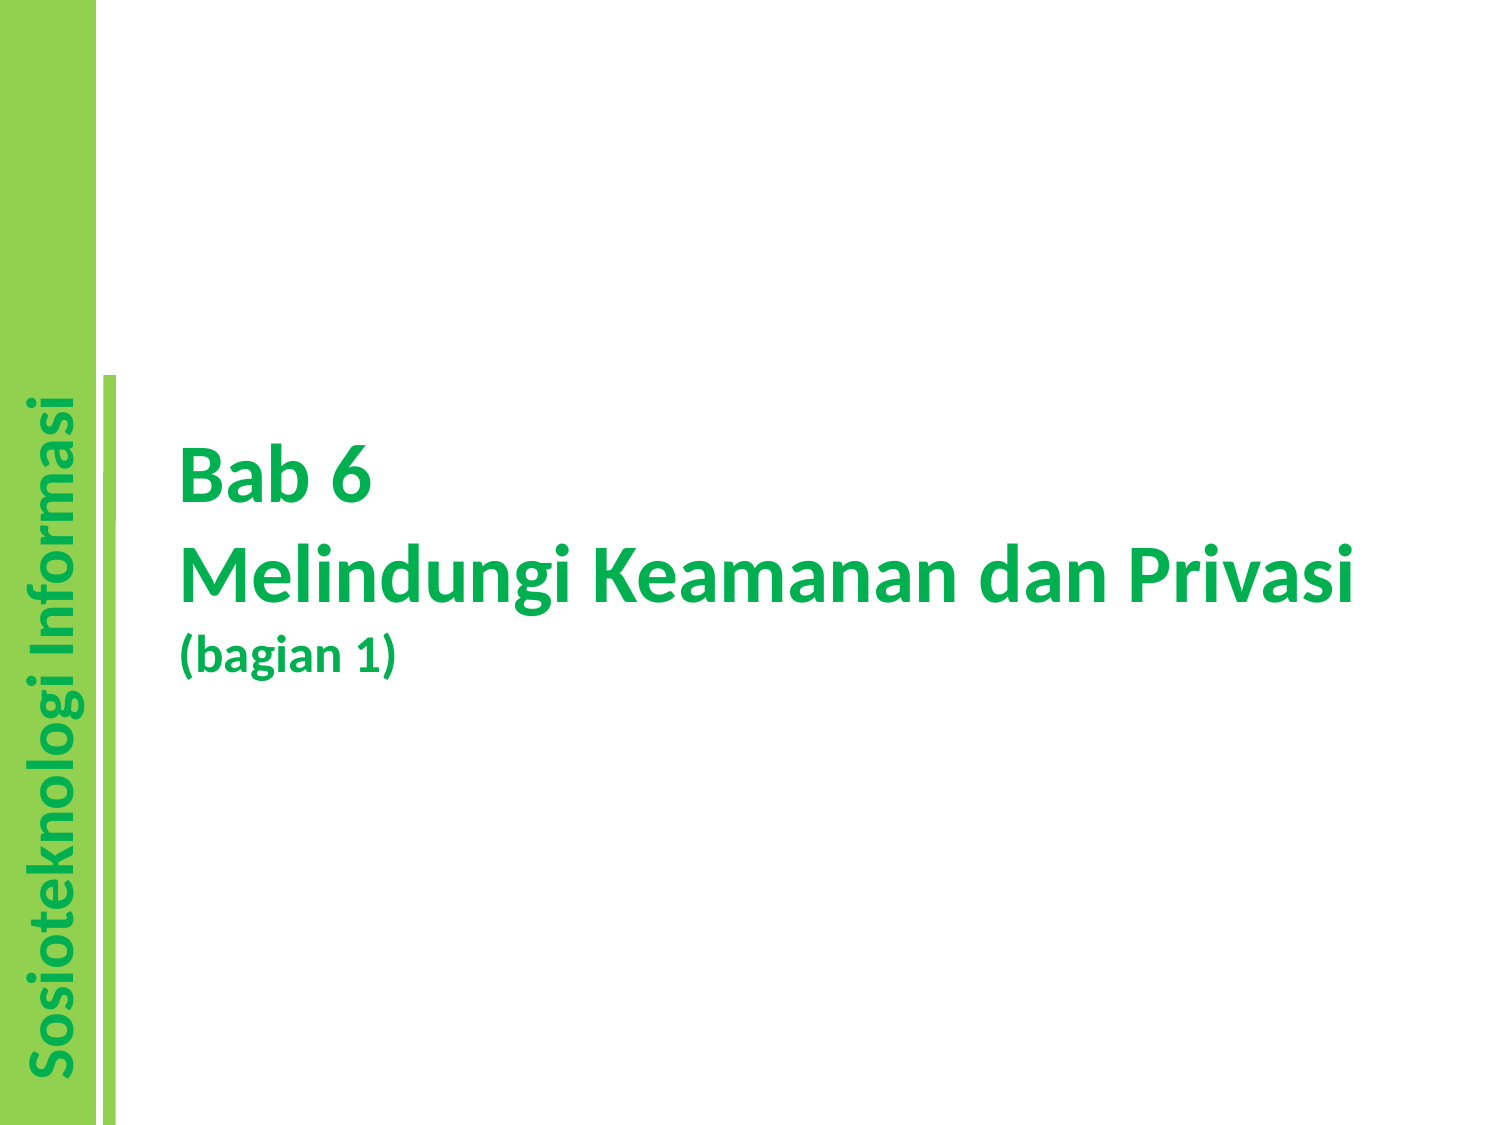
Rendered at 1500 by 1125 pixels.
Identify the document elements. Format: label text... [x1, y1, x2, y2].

title Bab 6 Melindungi Keamanan dan Privasi (bagian 1) [164, 375, 1465, 727]
